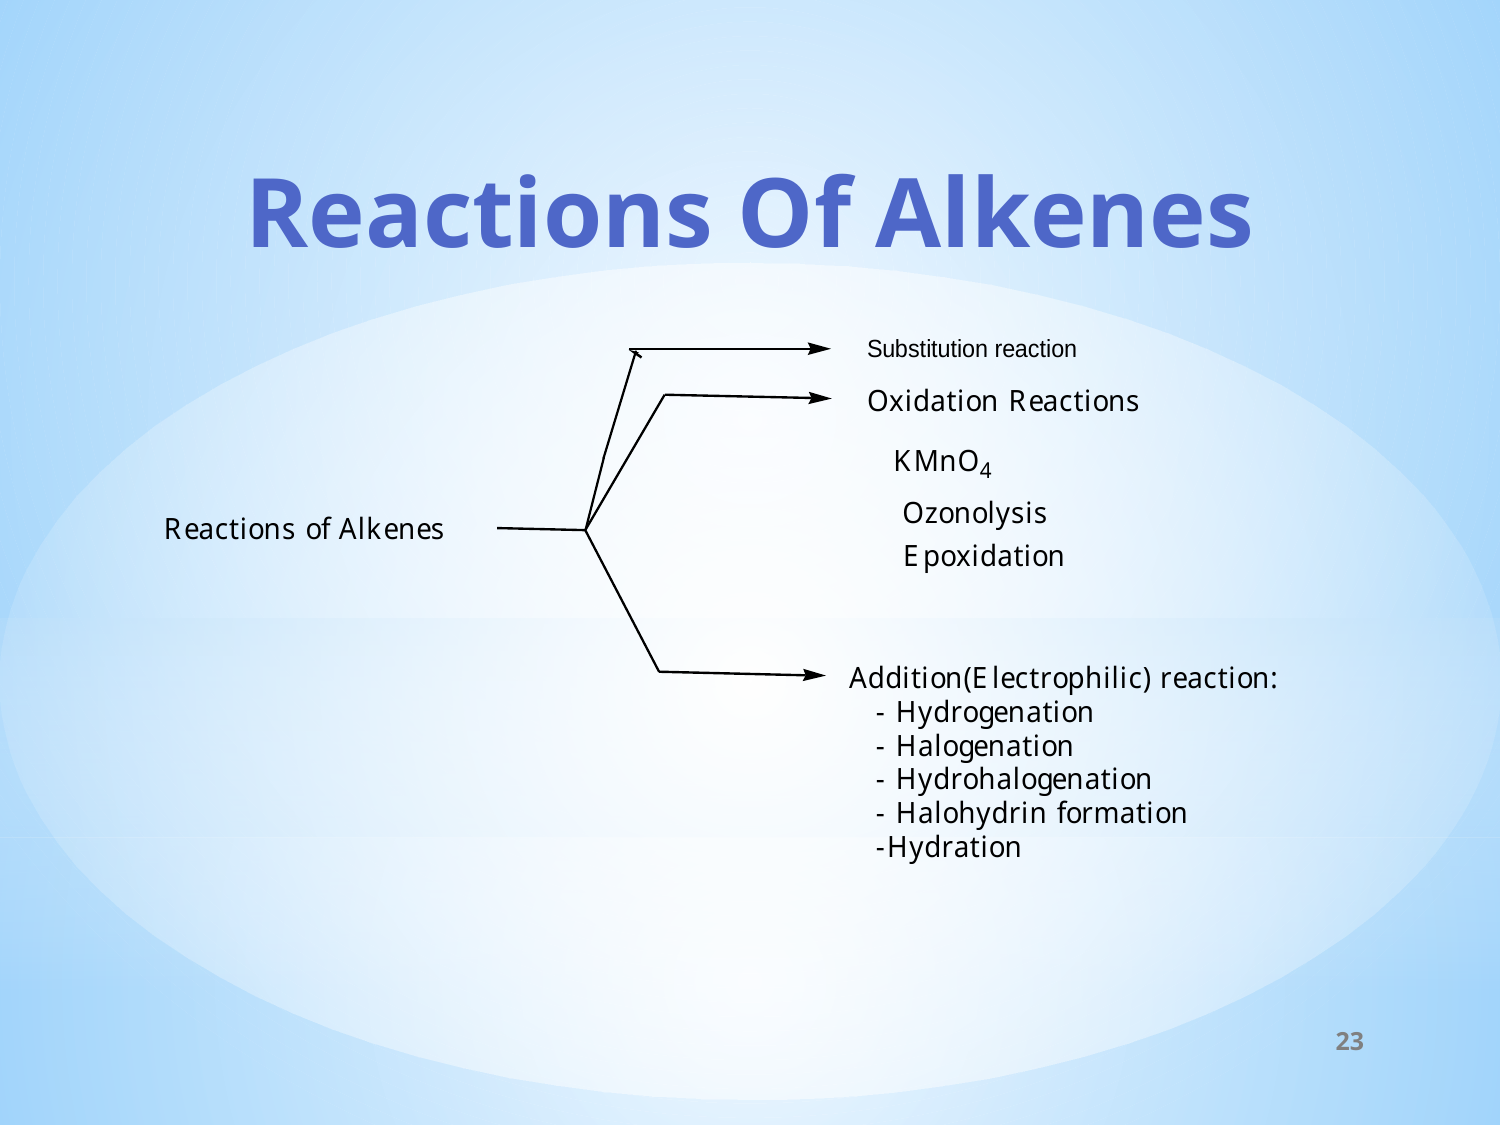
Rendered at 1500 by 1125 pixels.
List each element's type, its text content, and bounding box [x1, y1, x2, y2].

title Reactions Of Alkenes [75, 115, 1425, 304]
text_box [163, 338, 1280, 865]
slide_number 23 [1200, 1012, 1500, 1073]
